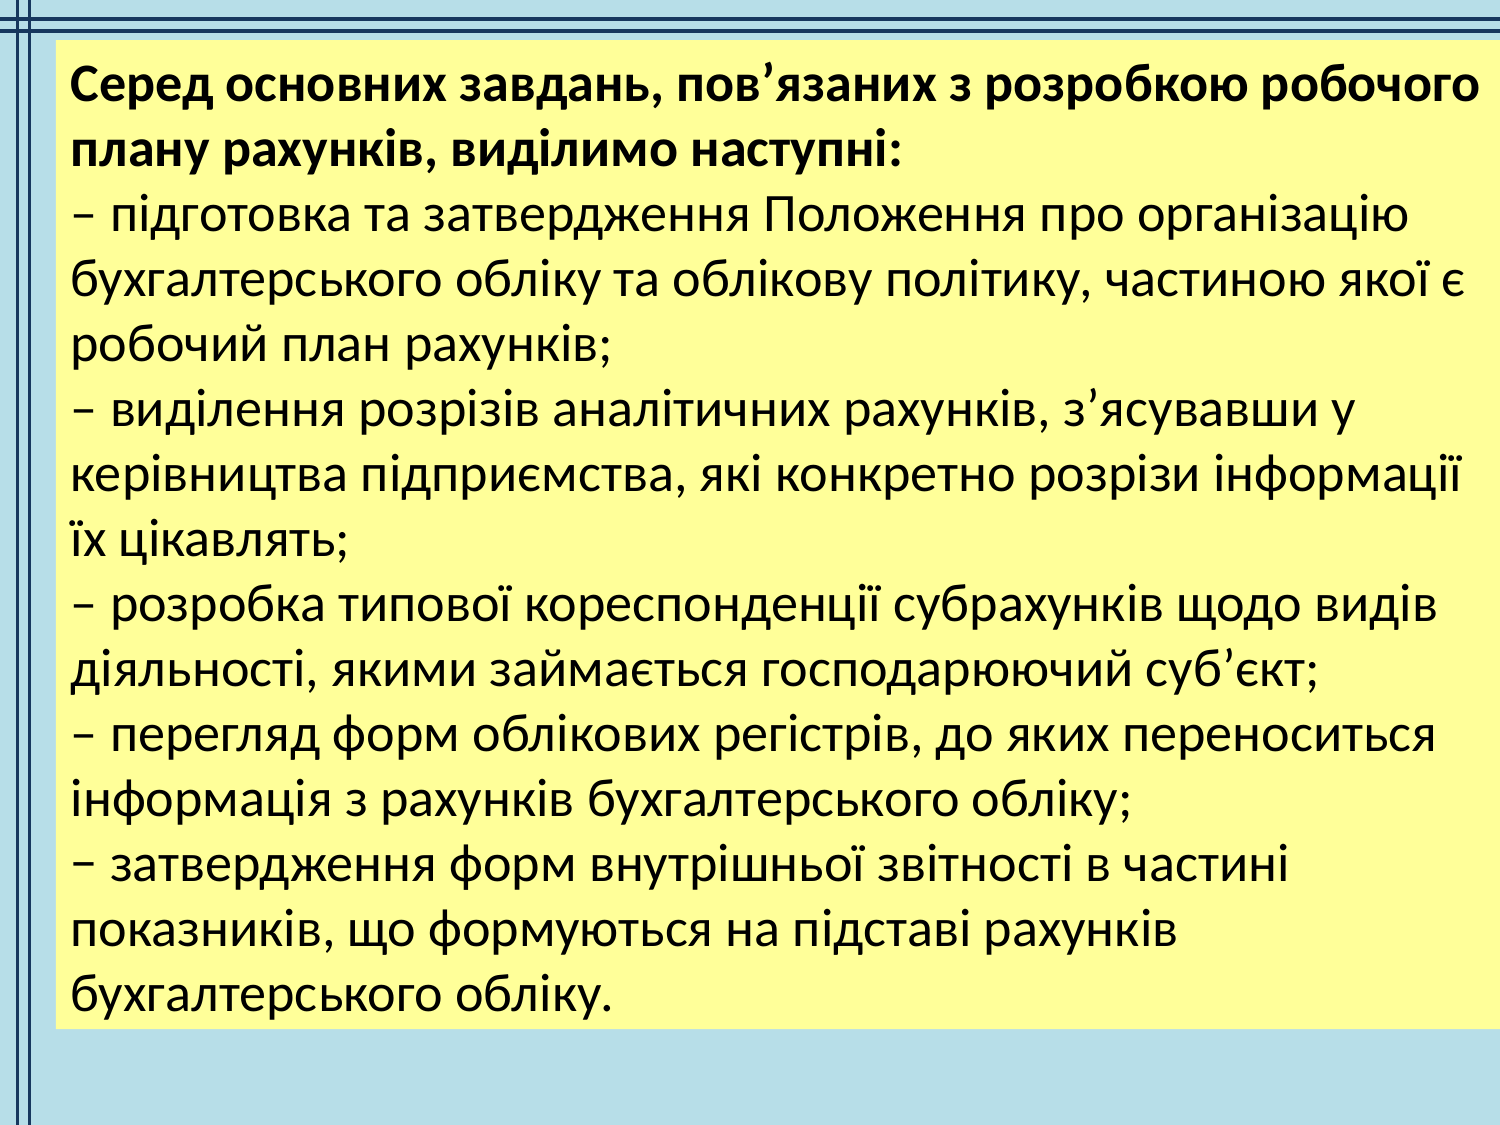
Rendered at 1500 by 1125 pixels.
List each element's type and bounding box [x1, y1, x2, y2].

text_box [0, 0, 1500, 1125]
